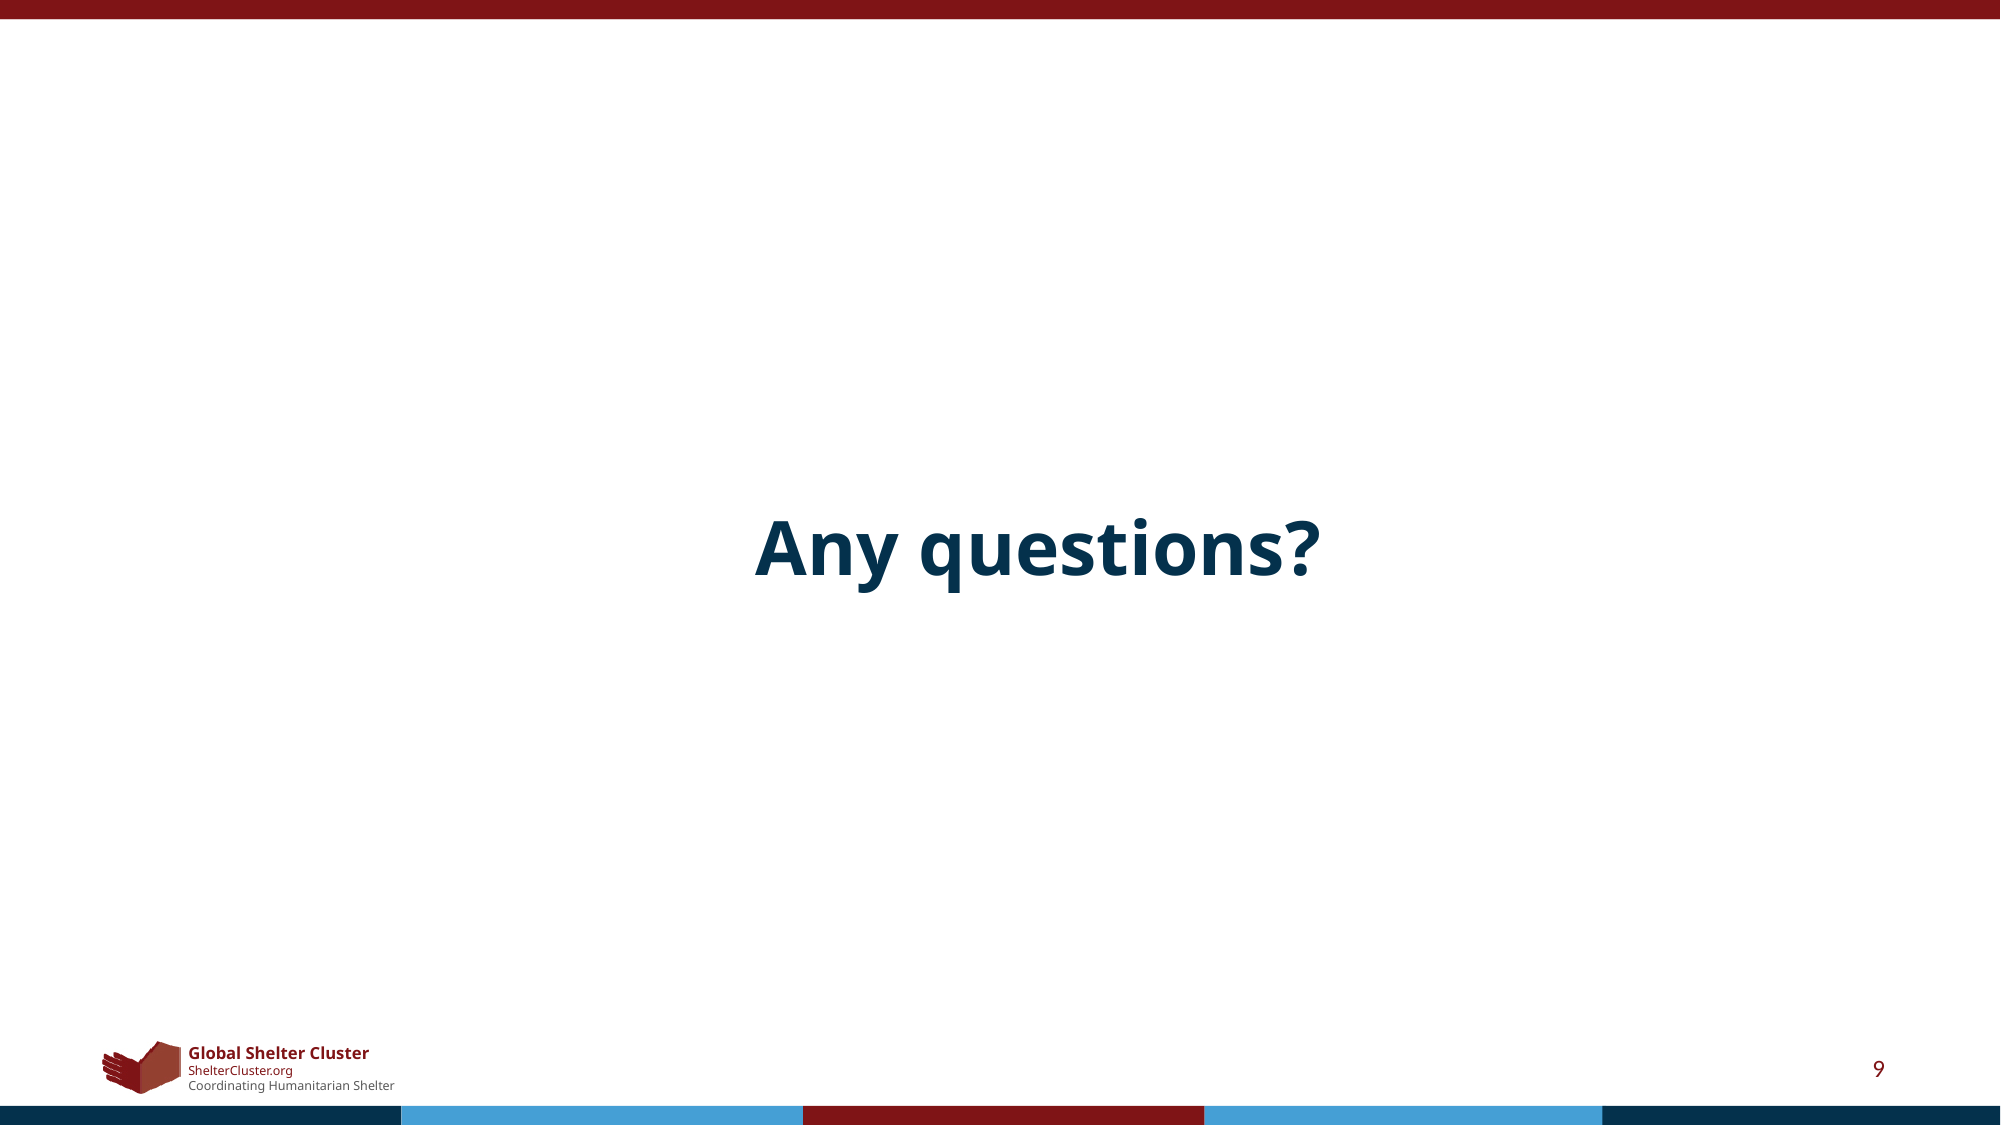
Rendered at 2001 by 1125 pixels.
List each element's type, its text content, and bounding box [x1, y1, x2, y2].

slide_number 9 [1433, 1037, 1900, 1098]
picture [102, 1041, 181, 1094]
title Any questions? [138, 451, 1939, 640]
